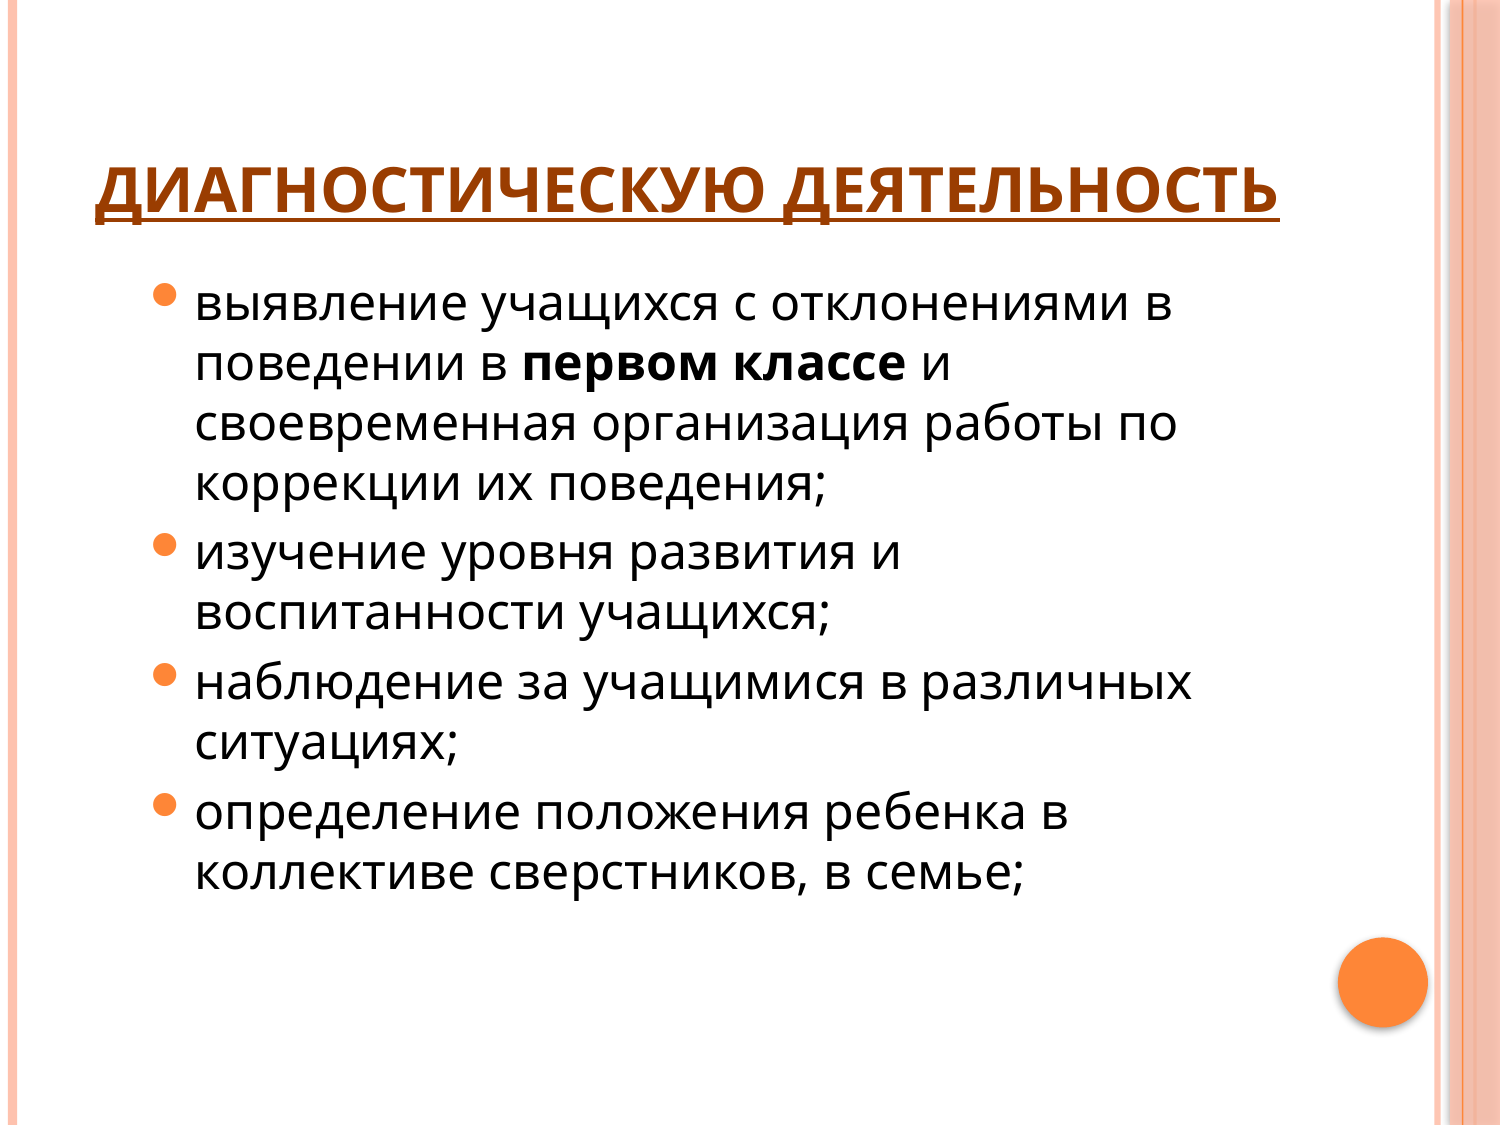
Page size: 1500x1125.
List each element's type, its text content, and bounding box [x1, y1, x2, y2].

title Диагностическую деятельность [75, 45, 1300, 233]
list выявление учащихся с отклонениями в поведении в первом классе и своевременная организация работы по коррекции их поведения; изучение уровня развития и воспитанности учащихся; наблюдение за учащимися в различных ситуациях; определение положения ребенка в коллективе сверстников, в семье; [75, 262, 1300, 1062]
